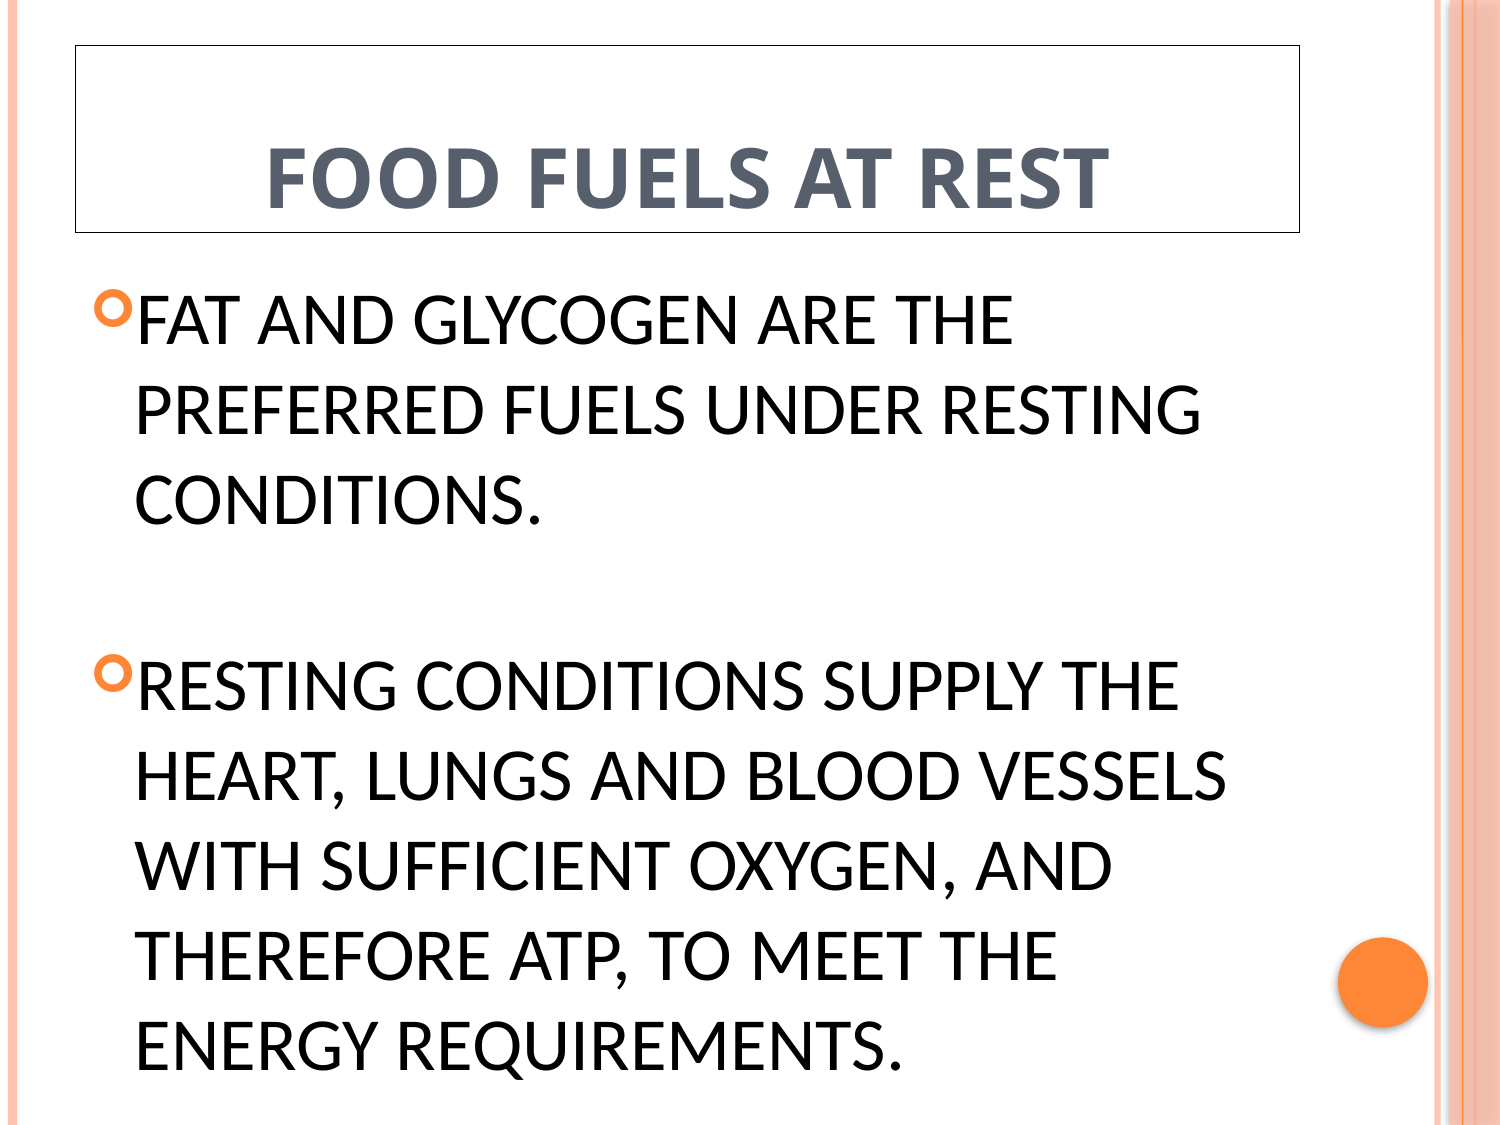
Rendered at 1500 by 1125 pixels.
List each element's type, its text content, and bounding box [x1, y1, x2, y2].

title FOOD FUELS AT REST [75, 45, 1300, 233]
list FAT AND GLYCOGEN ARE THE PREFERRED FUELS UNDER RESTING CONDITIONS. RESTING CONDITIONS SUPPLY THE HEART, LUNGS AND BLOOD VESSELS WITH SUFFICIENT OXYGEN, AND THEREFORE ATP, TO MEET THE ENERGY REQUIREMENTS. [75, 262, 1300, 1062]
